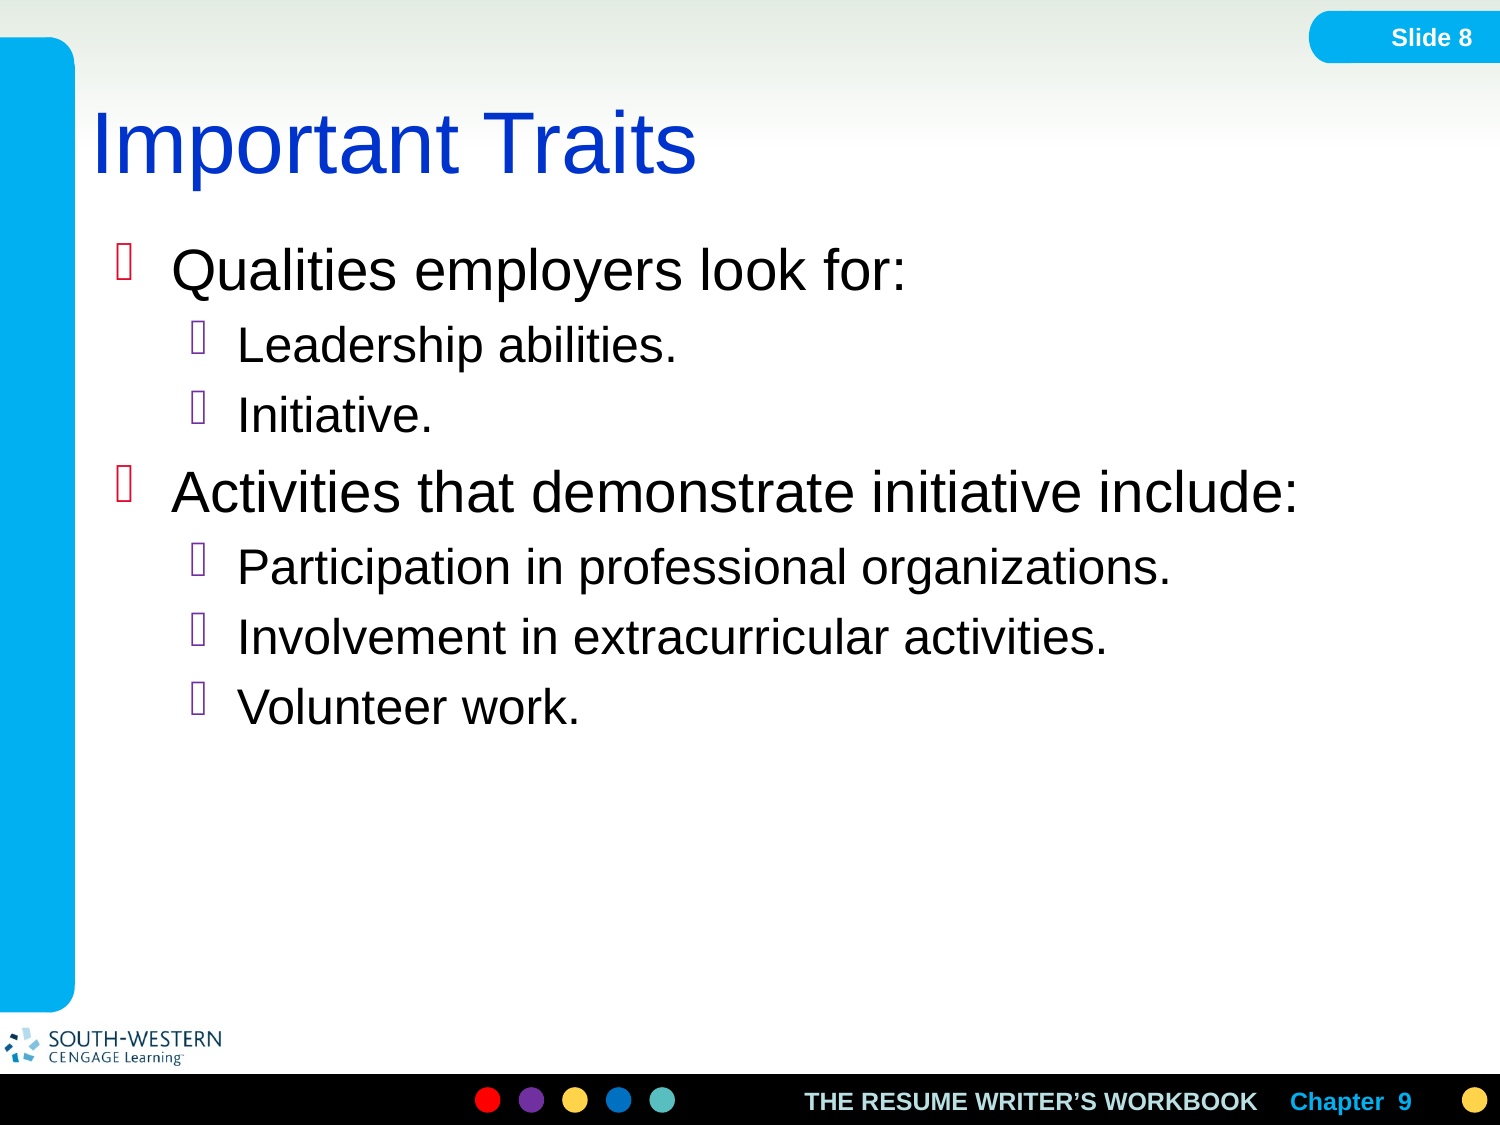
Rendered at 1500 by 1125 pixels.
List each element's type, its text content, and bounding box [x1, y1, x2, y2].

slide_number Slide 8 [1312, 13, 1488, 93]
title Important Traits [74, 44, 1426, 233]
footer Chapter 9 [1274, 1075, 1476, 1125]
picture [0, 1022, 225, 1073]
list Qualities employers look for: Leadership abilities. Initiative. Activities that demonstrate initiative include: Participation in professional organizations. Involvement in extracurricular activities. Volunteer work. [99, 224, 1451, 968]
